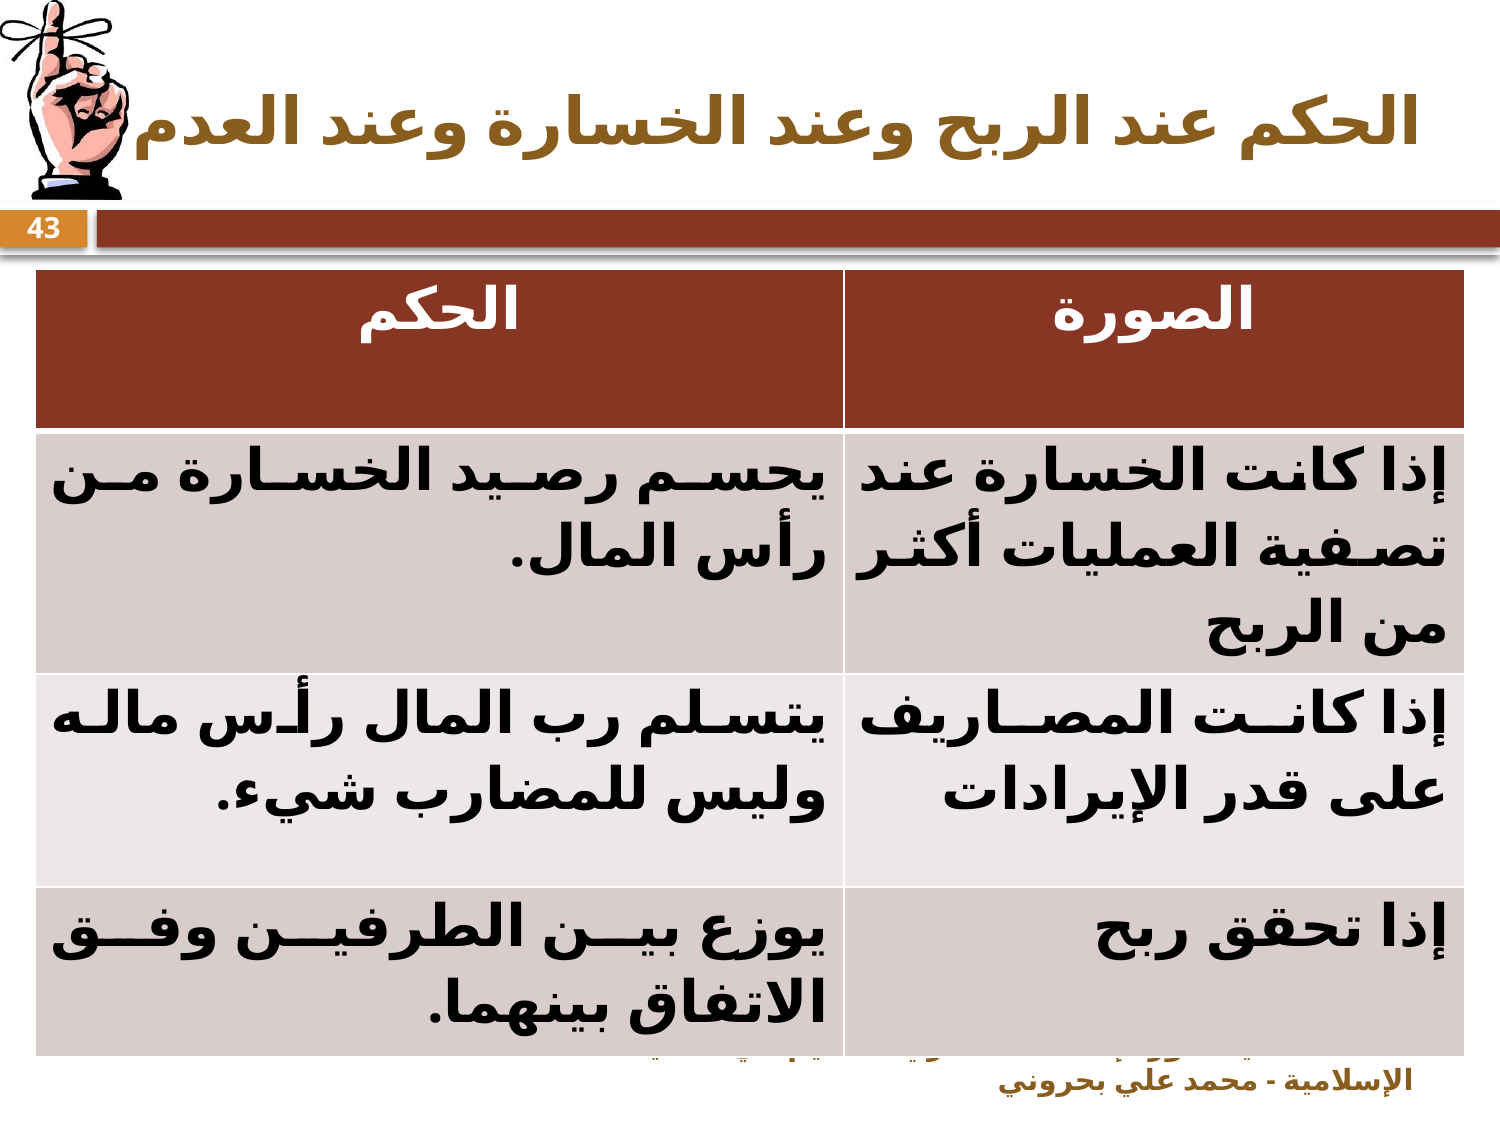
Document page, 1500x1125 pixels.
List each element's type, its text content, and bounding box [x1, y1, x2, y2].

table_cell يوزع بين الطرفين وفق الاتفاق بينهما. [36, 888, 843, 1056]
table_cell يحسم رصيد الخسارة من رأس المال. [36, 434, 843, 673]
table_cell إذا تحقق ربح [845, 888, 1464, 1056]
table_cell إذا كانت الخسارة عند تصفية العمليات أكثر من الربح [845, 434, 1464, 673]
title الحكم عند الربح وعند الخسارة وعند العدم [134, 37, 1438, 200]
table_header الحكم [36, 270, 843, 428]
picture [0, 0, 130, 201]
table_cell إذا كانت المصاريف على قدر الإيرادات [845, 675, 1464, 886]
table_cell يتسلم رب المال رأس ماله وليس للمضارب شيء. [36, 675, 843, 886]
slide_number 43 [0, 209, 88, 249]
table_header الصورة [845, 270, 1464, 428]
footer المادة العلمية - دورة إعداد مستشاري التحكيم في المالية الإسلامية - محمد علي بحروني [539, 1058, 1429, 1092]
